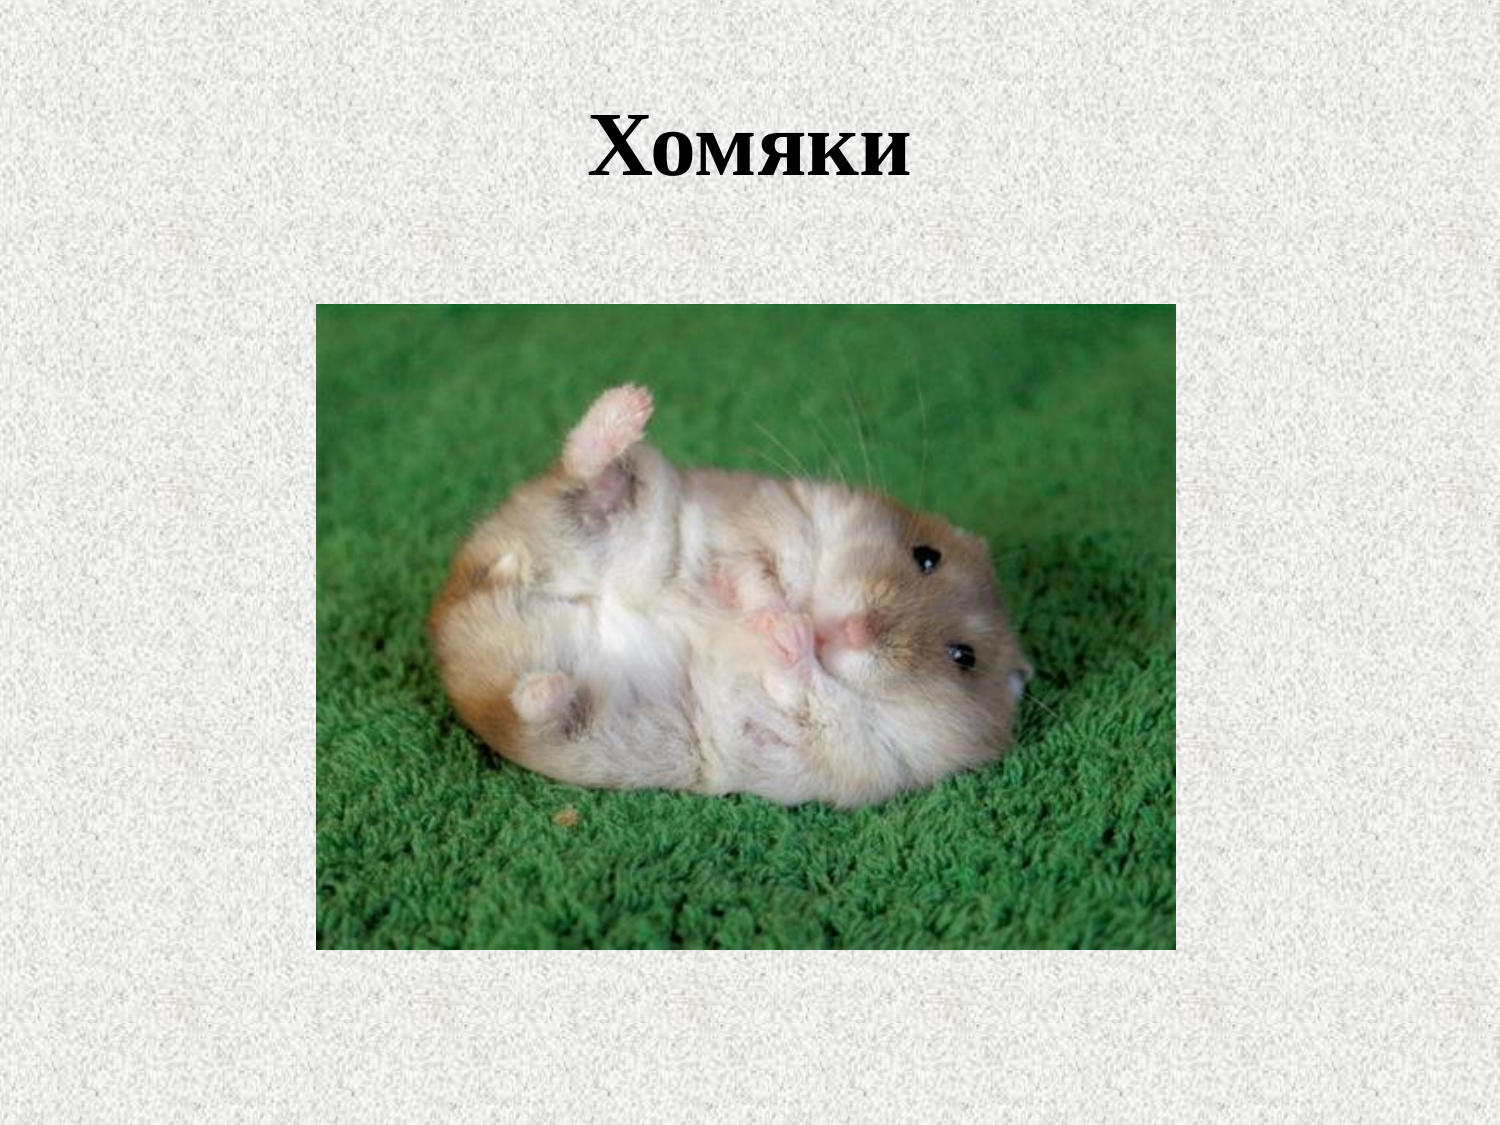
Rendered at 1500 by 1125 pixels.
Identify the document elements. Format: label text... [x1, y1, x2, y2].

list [316, 304, 1176, 950]
title Хомяки [74, 44, 1426, 233]
picture [0, 0, 1500, 1125]
